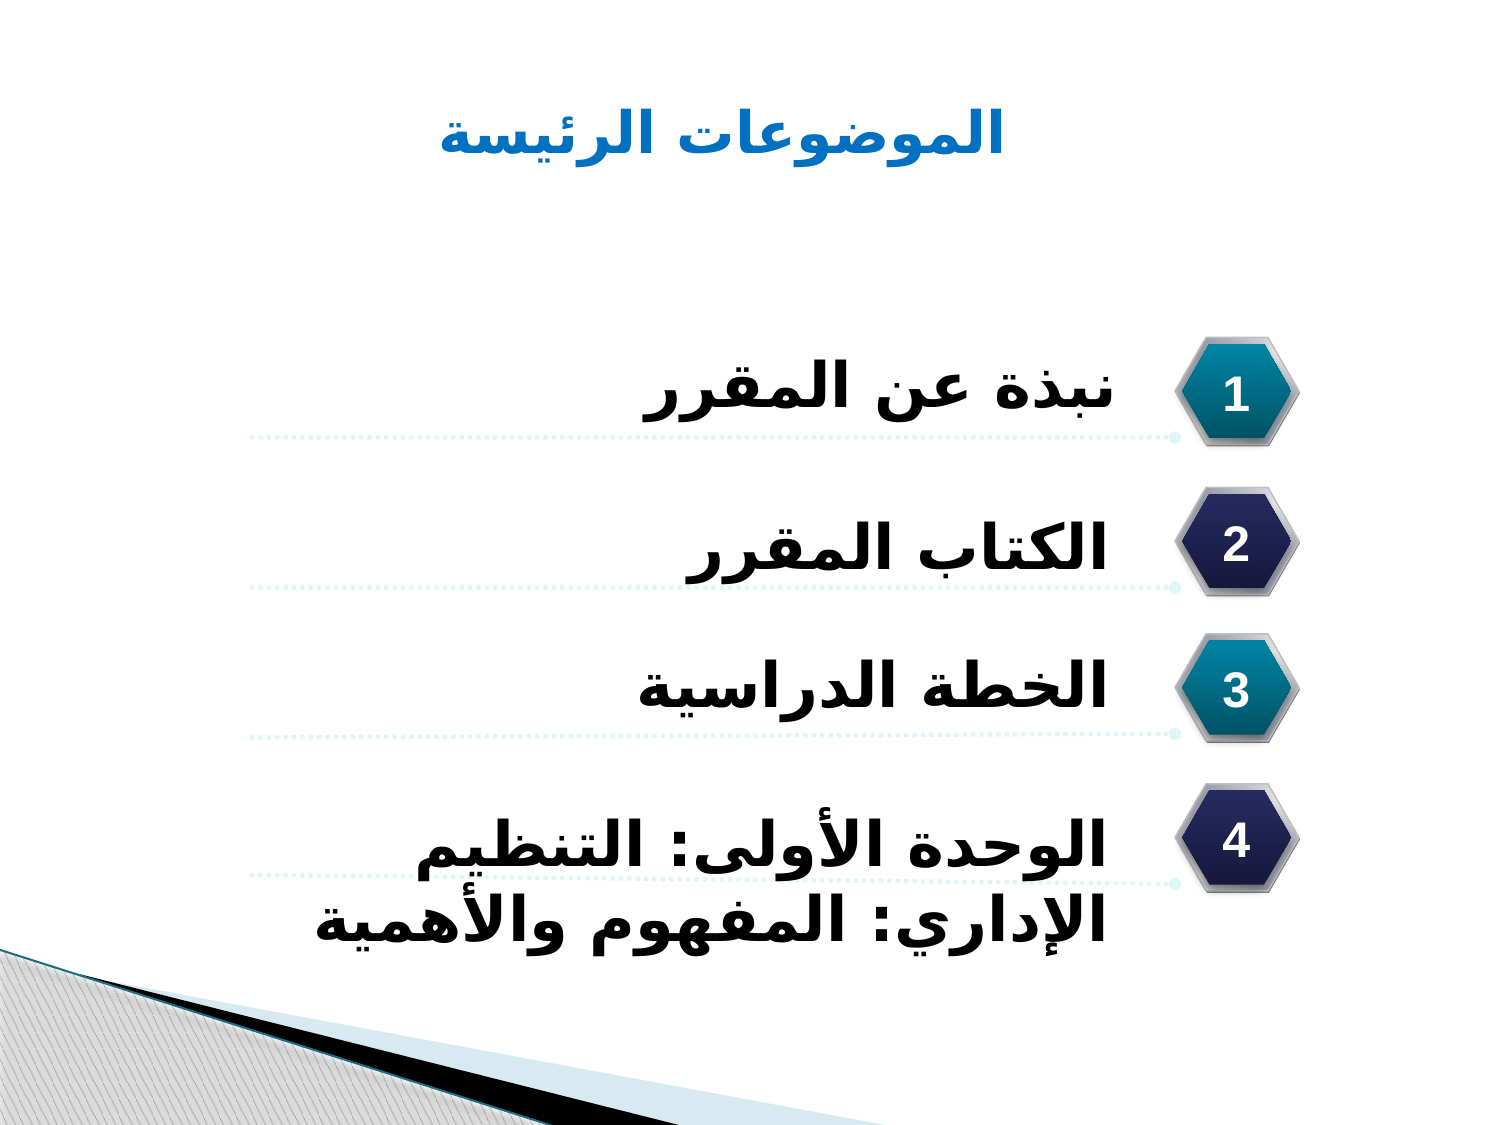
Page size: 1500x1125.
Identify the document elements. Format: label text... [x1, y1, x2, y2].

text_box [1174, 783, 1301, 894]
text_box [1174, 337, 1301, 447]
text_box الخطة الدراسية [237, 637, 1125, 728]
text_box نبذة عن المقرر [200, 337, 1132, 428]
text_box الموضوعات الرئيسة [412, 87, 1033, 238]
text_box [1174, 487, 1301, 597]
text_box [1174, 633, 1301, 744]
text_box الوحدة الأولى: التنظيم الإداري: المفهوم والأهمية [237, 796, 1125, 961]
text_box الكتاب المقرر [337, 500, 1125, 590]
